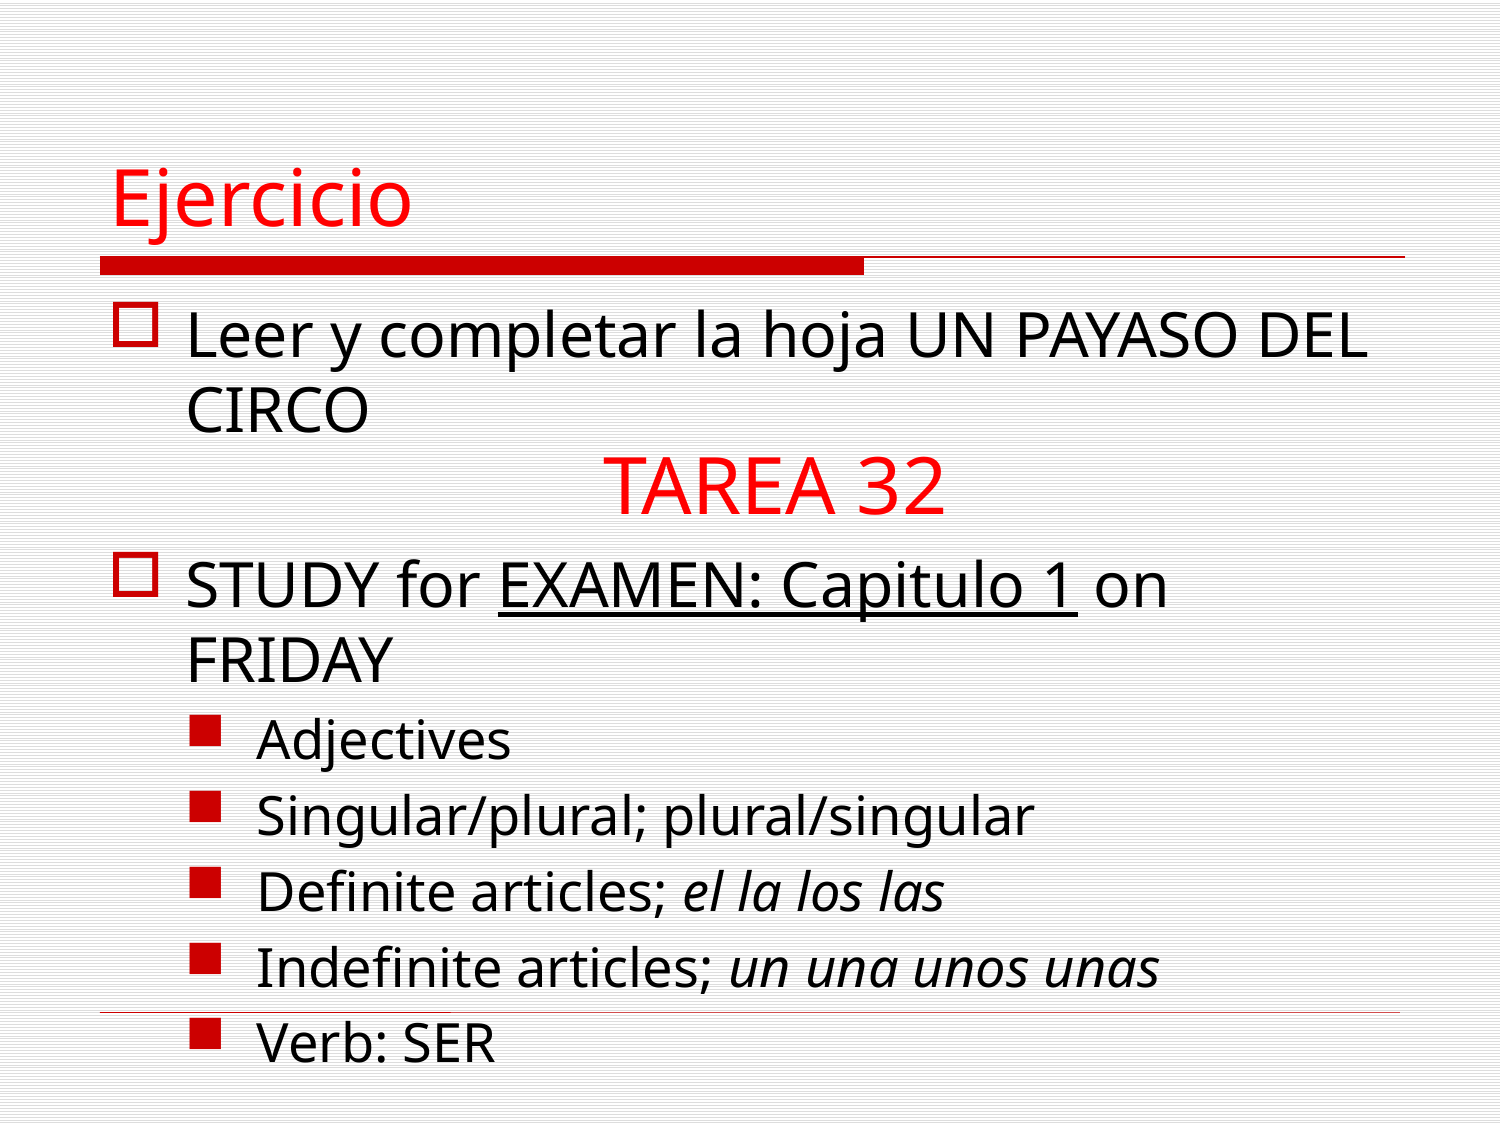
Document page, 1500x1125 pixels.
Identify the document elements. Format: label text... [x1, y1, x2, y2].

title Ejercicio [94, 50, 1407, 250]
text_box TAREA 32 [119, 337, 1432, 538]
list Leer y completar la hoja UN PAYASO DEL CIRCO STUDY for EXAMEN: Capitulo 1 on FRIDAY Adjectives Singular/plural; plural/singular Definite articles; el la los las Indefinite articles; un una unos unas Verb: SER [92, 287, 1406, 988]
